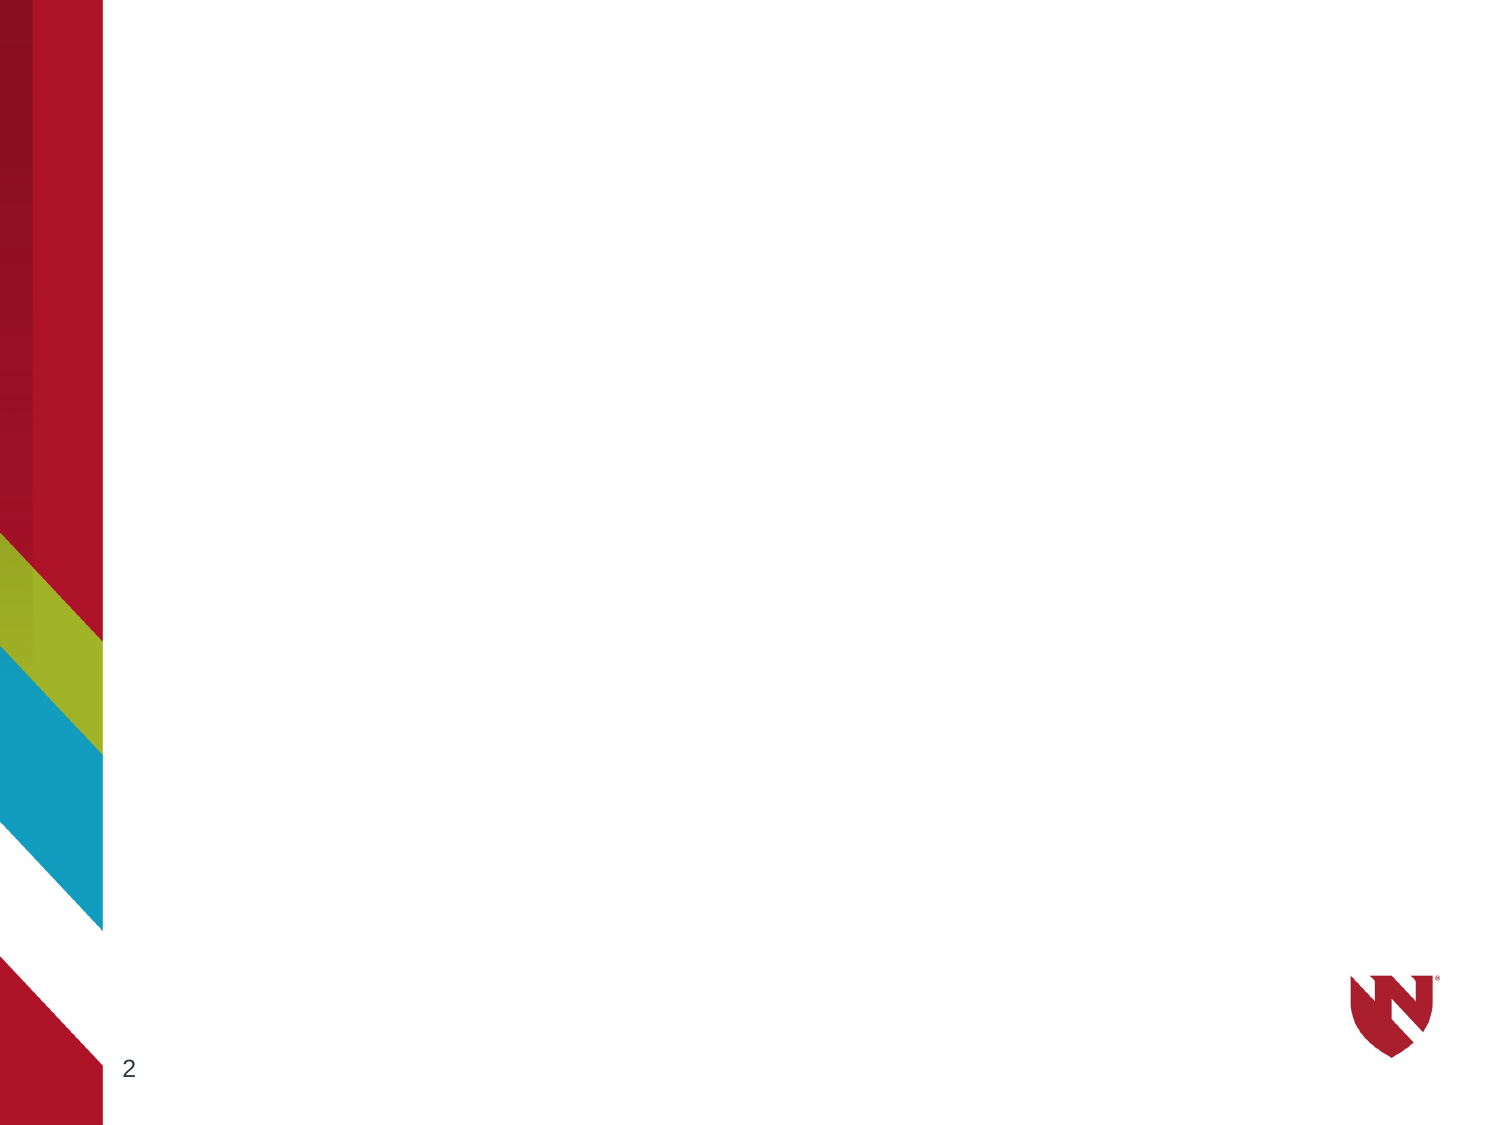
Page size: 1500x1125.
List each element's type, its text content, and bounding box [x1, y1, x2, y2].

slide_number 2 [107, 1045, 191, 1094]
picture [0, 0, 1500, 1125]
